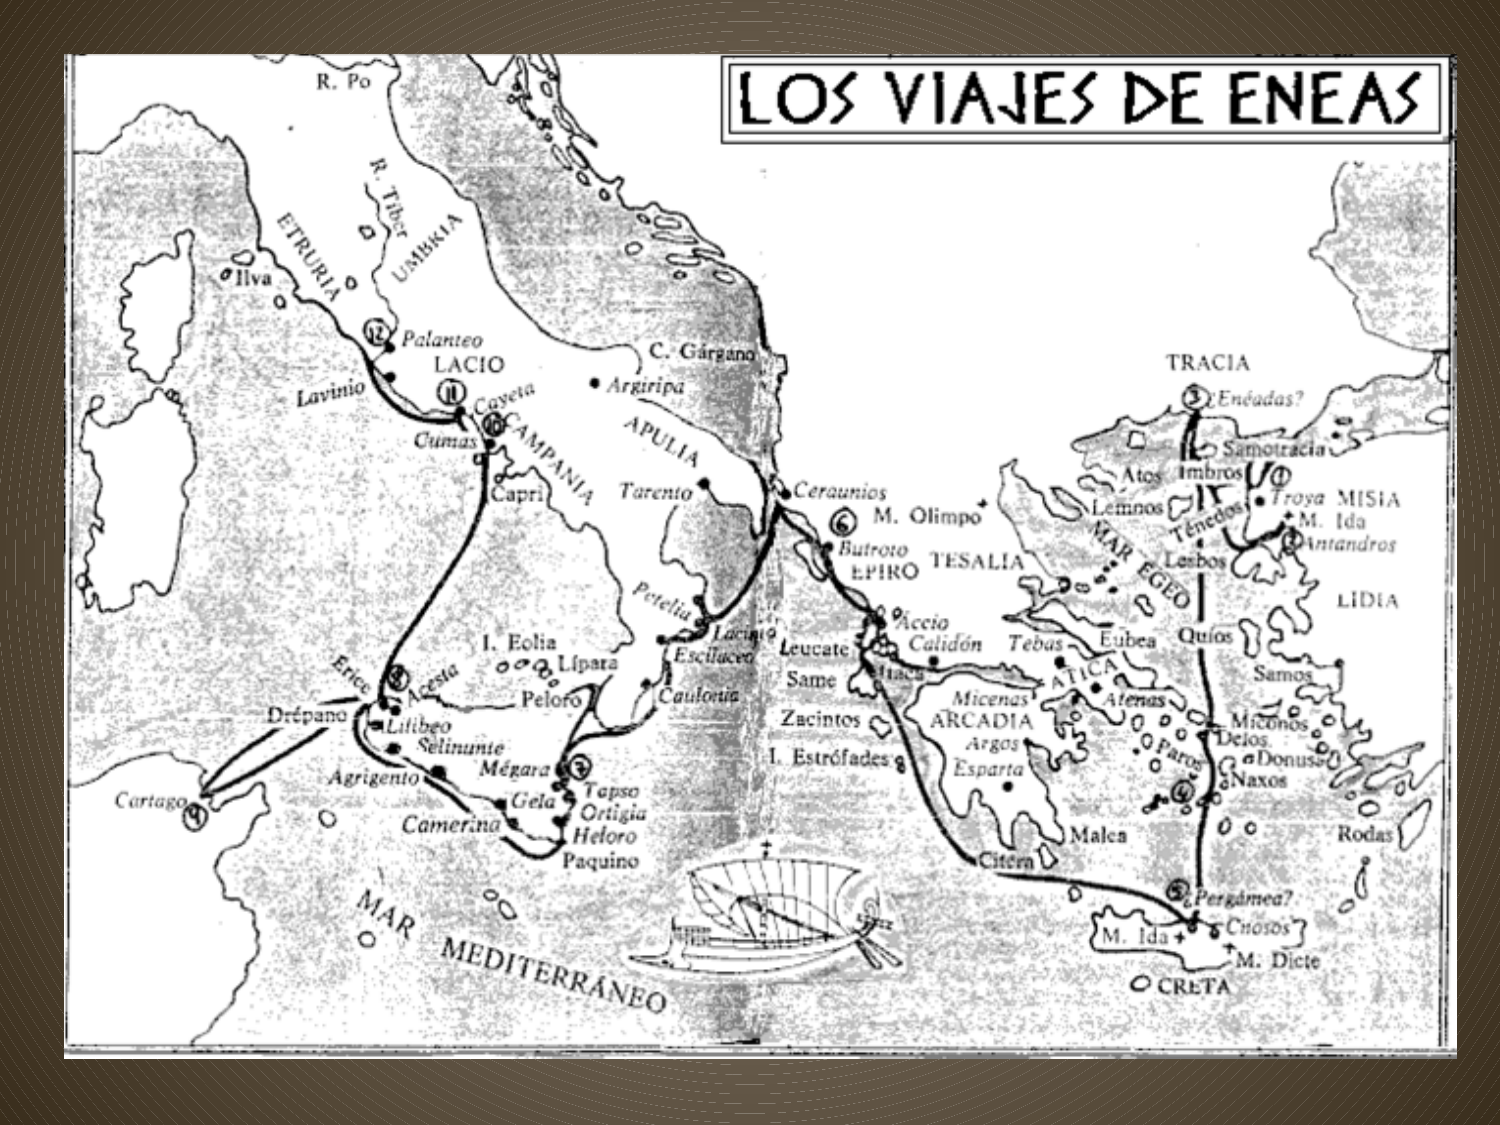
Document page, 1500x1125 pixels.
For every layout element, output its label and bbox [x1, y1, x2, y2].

list [64, 54, 1458, 1059]
